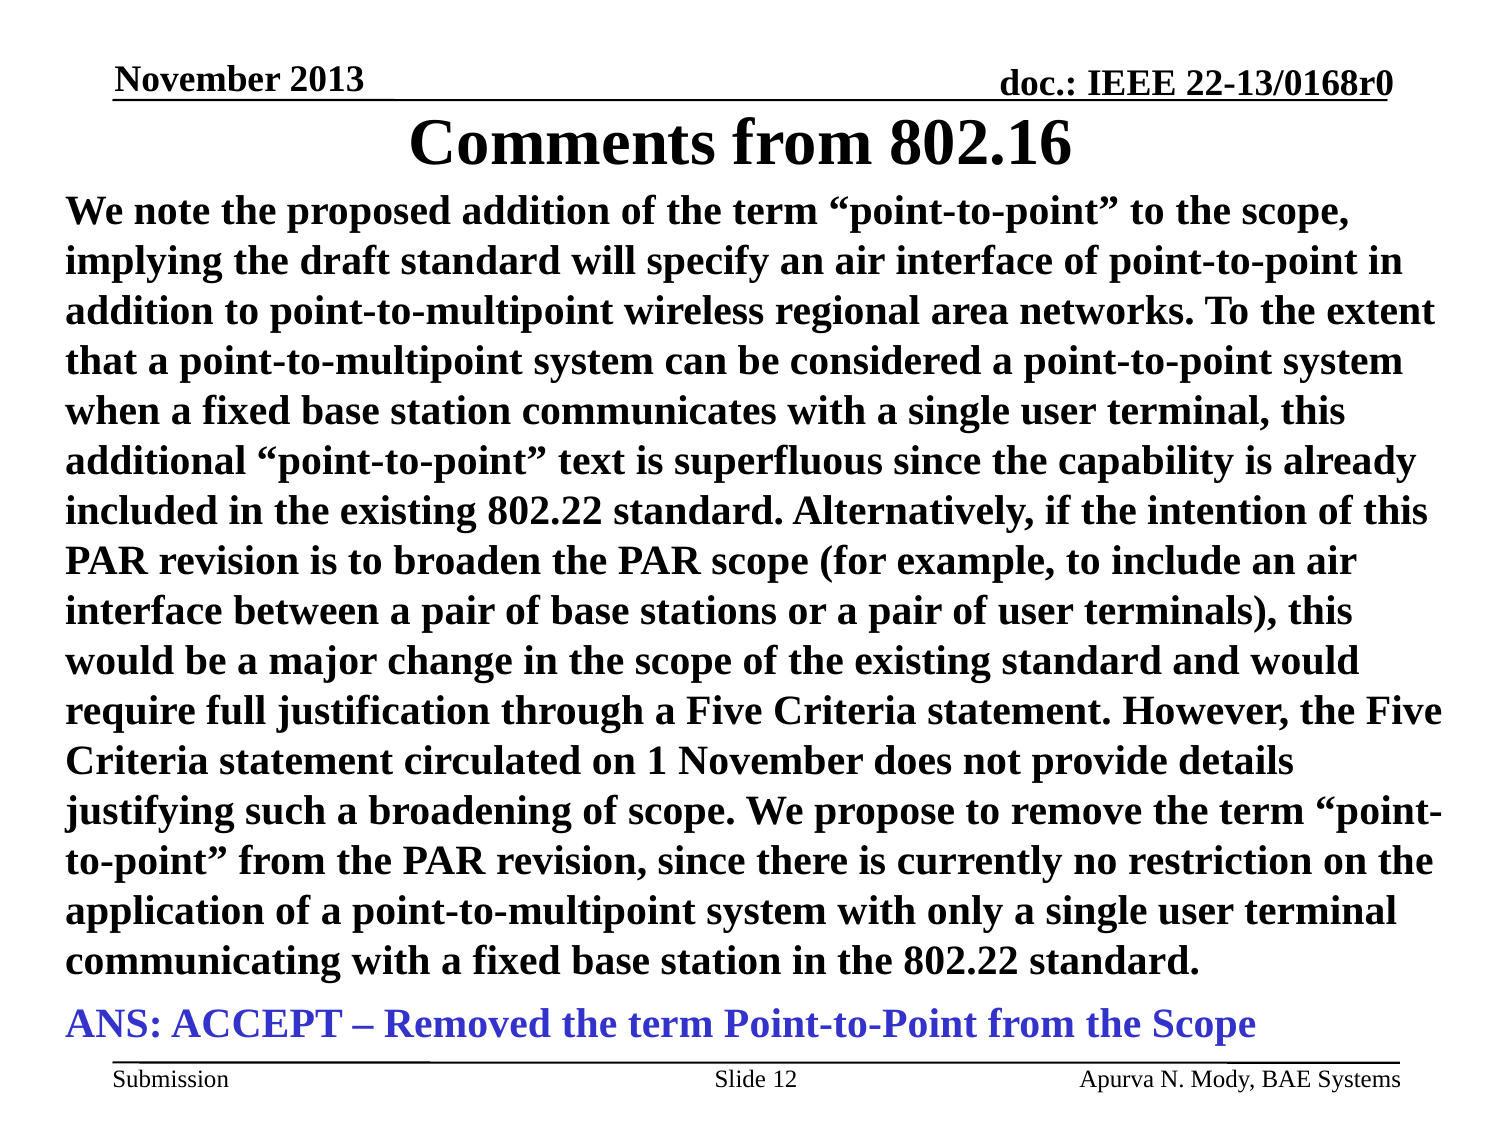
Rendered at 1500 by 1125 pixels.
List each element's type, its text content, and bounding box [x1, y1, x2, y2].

slide_number Slide 12 [712, 1061, 800, 1123]
footer Apurva N. Mody, BAE Systems [878, 1061, 1402, 1093]
list We note the proposed addition of the term “point-to-point” to the scope, implying the draft standard will specify an air interface of point-to-point in addition to point-to-multipoint wireless regional area networks. To the extent that a point-to-multipoint system can be considered a point-to-point system when a fixed base station communicates with a single user terminal, this additional “point-to-point” text is superfluous since the capability is already included in the existing 802.22 standard. Alternatively, if the intention of this PAR revision is to broaden the PAR scope (for example, to include an air interface between a pair of base stations or a pair of user terminals), this would be a major change in the scope of the existing standard and would require full justification through a Five Criteria statement. However, the Five Criteria statement circulated on 1 November does not provide details justifying such a broadening of scope. We propose to remove the term “point-to-point” from the PAR revision, since there is currently no restriction on the application of a point-to-multipoint system with only a single user terminal communicating with a fixed base station in the 802.22 standard. ANS: ACCEPT – Removed the term Point-to-Point from the Scope [49, 174, 1463, 1013]
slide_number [114, 54, 423, 100]
title Comments from 802.16 [112, 99, 1388, 174]
